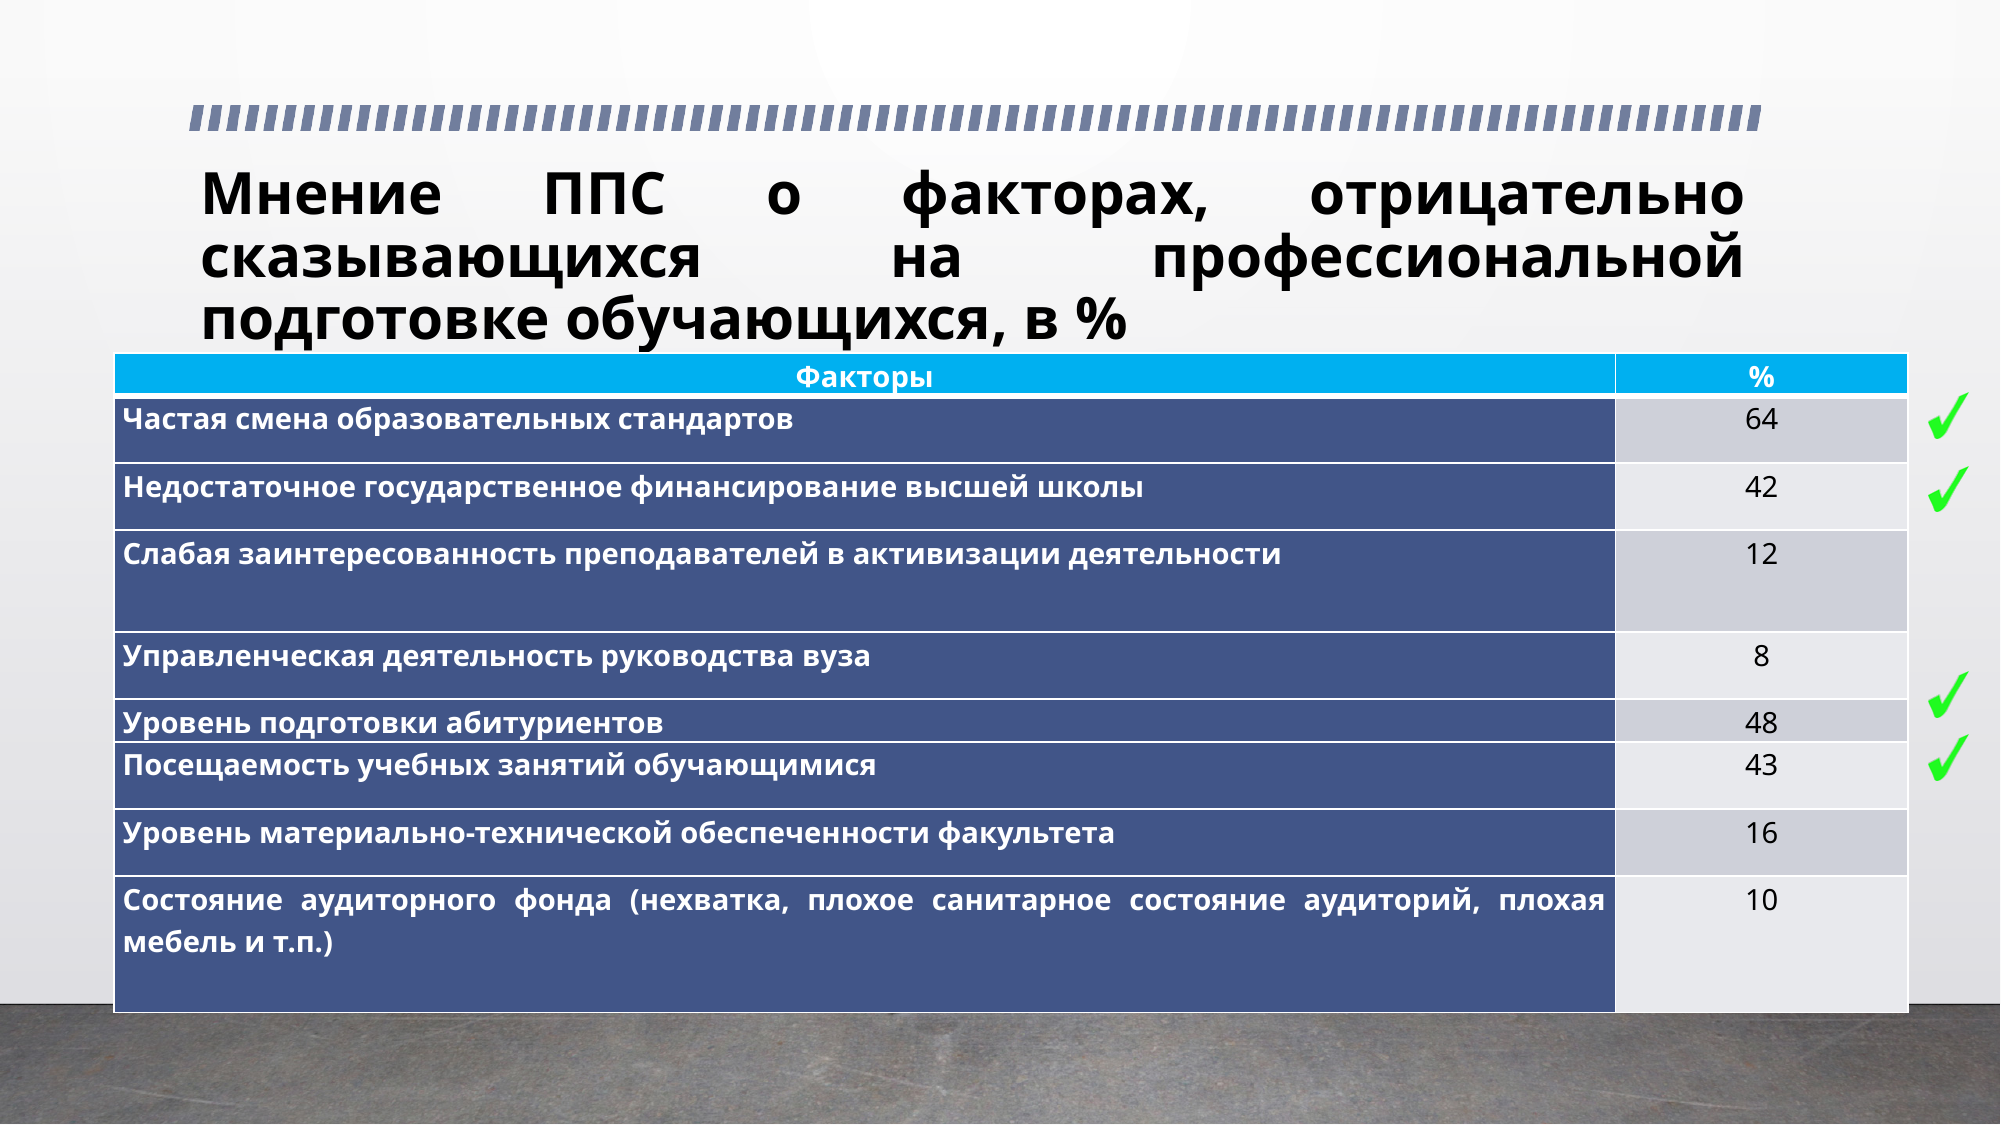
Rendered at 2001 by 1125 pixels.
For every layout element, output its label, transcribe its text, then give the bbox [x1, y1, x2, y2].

picture [0, 1004, 2000, 1124]
title Мнение ППС о факторах, отрицательно сказывающихся на профессиональной подготовке обучающихся, в % [185, 156, 1761, 352]
table_cell 48 [1616, 700, 1907, 741]
table_cell 8 [1616, 633, 1907, 698]
table_header % [1616, 354, 1907, 393]
table_cell 16 [1616, 810, 1907, 875]
table_cell Посещаемость учебных занятий обучающимися [115, 743, 1615, 808]
table_cell Состояние аудиторного фонда (нехватка, плохое санитарное состояние аудиторий, плохая мебель и т.п.) [115, 877, 1615, 1012]
picture [1928, 392, 1969, 439]
table_cell Недостаточное государственное финансирование высшей школы [115, 464, 1615, 529]
picture [1928, 734, 1969, 782]
table_cell 10 [1616, 877, 1907, 1012]
table_cell Уровень подготовки абитуриентов [115, 700, 1615, 741]
table_cell 42 [1616, 464, 1907, 529]
table_cell Слабая заинтересованность преподавателей в активизации деятельности [115, 531, 1615, 631]
table_cell Частая смена образовательных стандартов [115, 399, 1615, 462]
picture [1928, 671, 1969, 719]
table_cell Управленческая деятельность руководства вуза [115, 633, 1615, 698]
picture [1928, 465, 1969, 513]
table_cell Уровень материально-технической обеспеченности факультета [115, 810, 1615, 875]
table_cell 43 [1616, 743, 1907, 808]
table_cell 64 [1616, 399, 1907, 462]
table_cell 12 [1616, 531, 1907, 631]
table_header Факторы [115, 354, 1615, 393]
